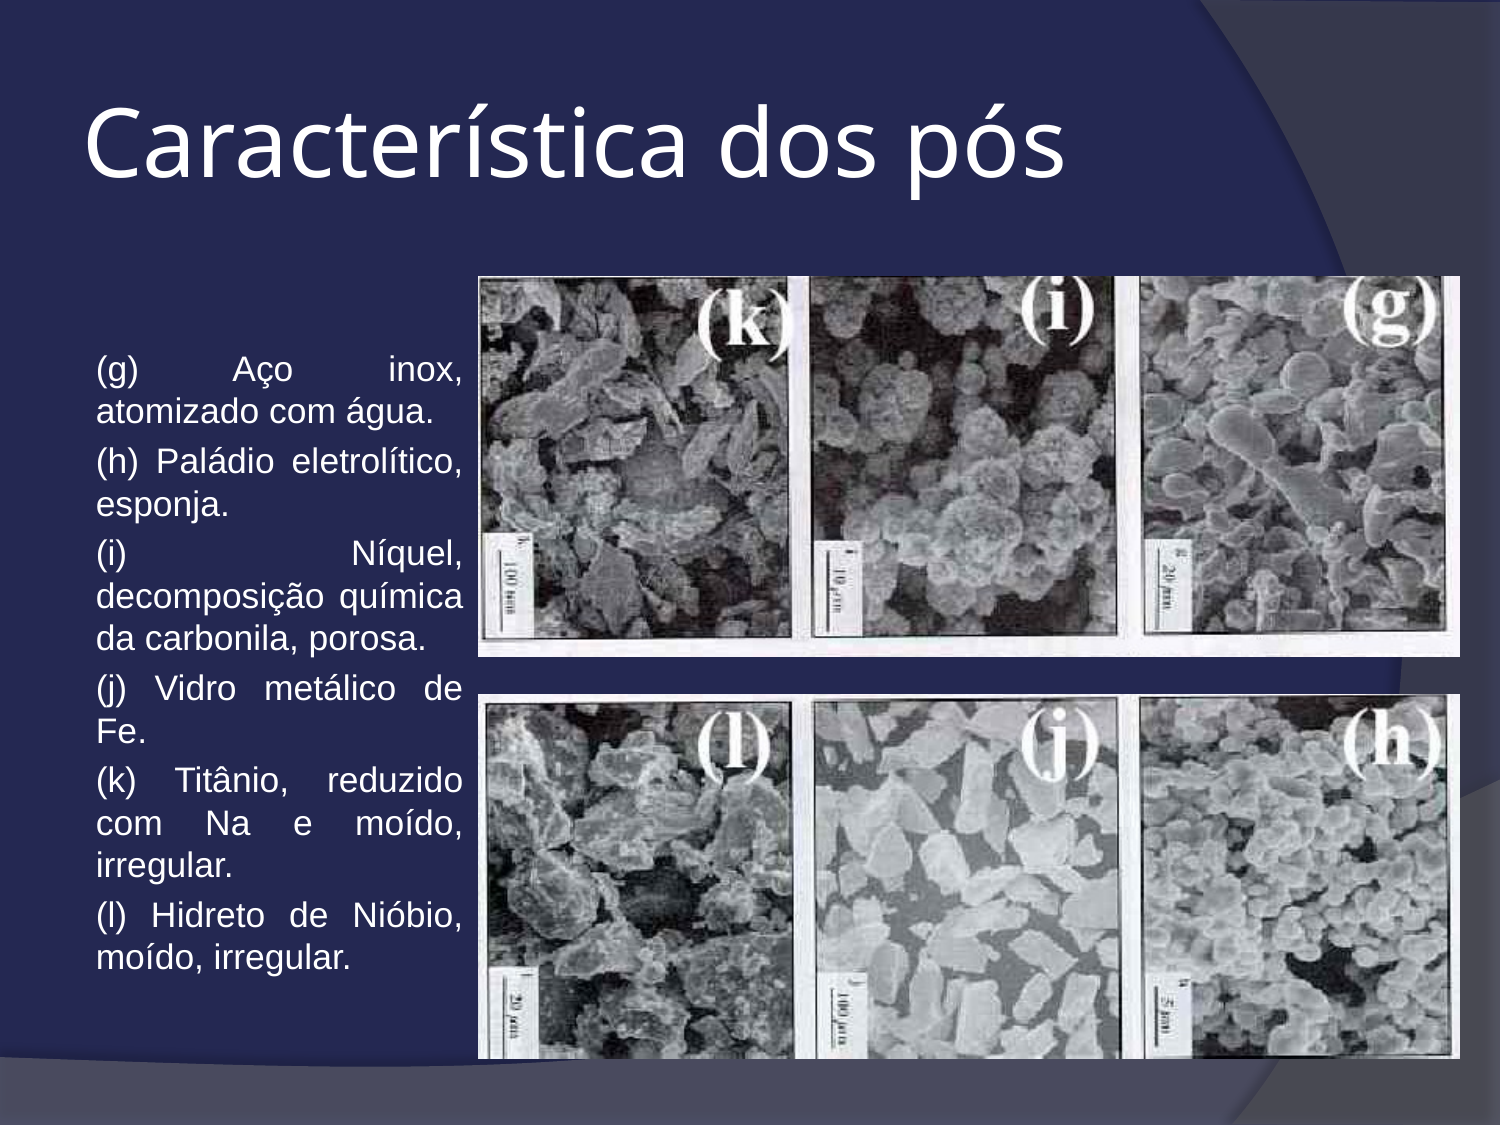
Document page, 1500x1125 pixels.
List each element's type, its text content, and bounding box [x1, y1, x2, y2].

title Característica dos pós [75, 45, 1300, 233]
picture [477, 276, 1460, 657]
picture [477, 694, 1460, 1059]
list (g) Aço inox, atomizado com água. (h) Paládio eletrolítico, esponja. (i) Níquel, decomposição química da carbonila, porosa. (j) Vidro metálico de Fe. (k) Titânio, reduzido com Na e moído, irregular. (l) Hidreto de Nióbio, moído, irregular. [75, 276, 479, 1047]
